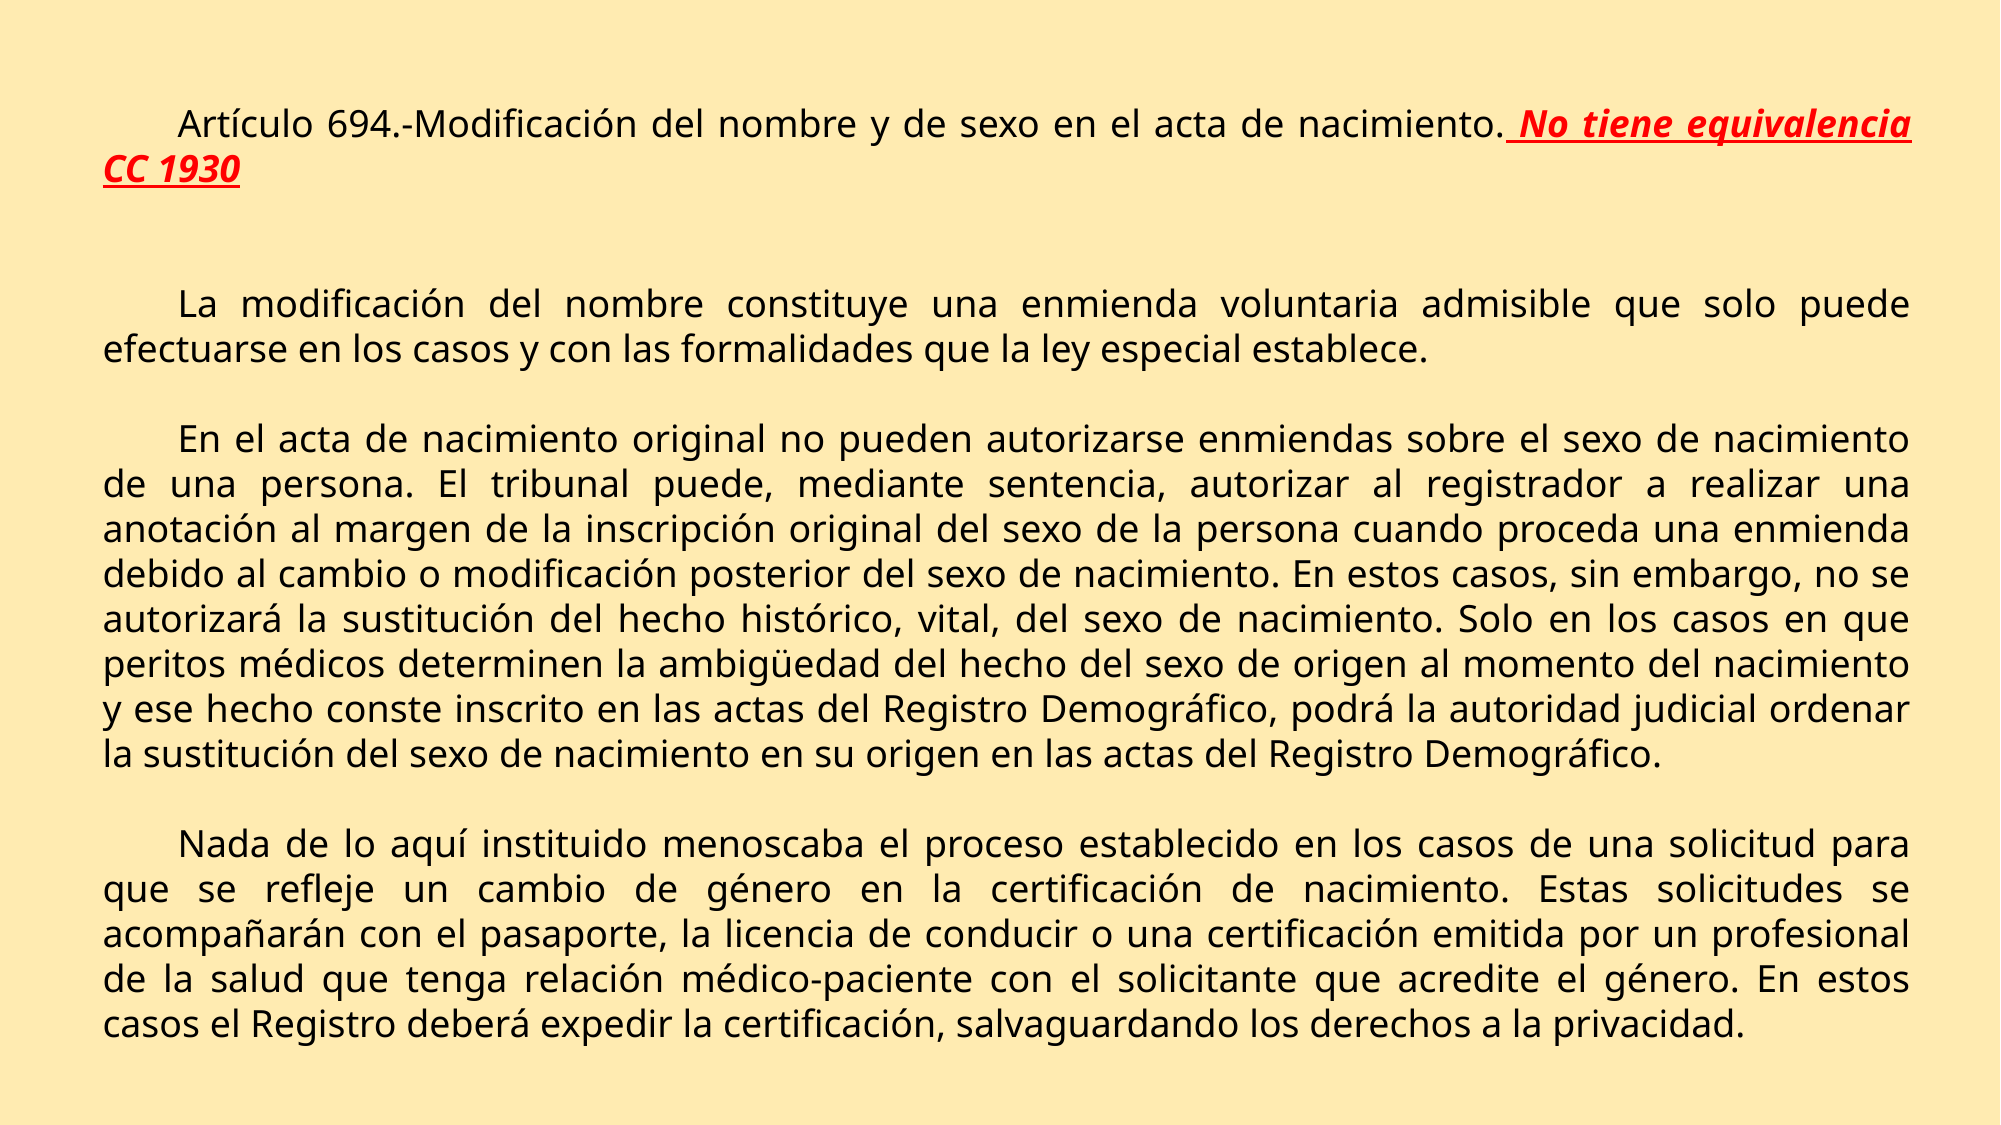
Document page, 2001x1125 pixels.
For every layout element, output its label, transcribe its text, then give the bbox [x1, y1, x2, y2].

text_box Artículo 694.-Modificación del nombre y de sexo en el acta de nacimiento. No tiene equivalencia CC 1930 La modificación del nombre constituye una enmienda voluntaria admisible que solo puede efectuarse en los casos y con las formalidades que la ley especial establece. En el acta de nacimiento original no pueden autorizarse enmiendas sobre el sexo de nacimiento de una persona. El tribunal puede, mediante sentencia, autorizar al registrador a realizar una anotación al margen de la inscripción original del sexo de la persona cuando proceda una enmienda debido al cambio o modificación posterior del sexo de nacimiento. En estos casos, sin embargo, no se autorizará la sustitución del hecho histórico, vital, del sexo de nacimiento. Solo en los casos en que peritos médicos determinen la ambigüedad del hecho del sexo de origen al momento del nacimiento y ese hecho conste inscrito en las actas del Registro Demográfico, podrá la autoridad judicial ordenar la sustitución del sexo de nacimiento en su origen en las actas del Registro Demográfico. Nada de lo aquí instituido menoscaba el proceso establecido en los casos de una solicitud para que se refleje un cambio de género en la certificación de nacimiento. Estas solicitudes se acompañarán con el pasaporte, la licencia de conducir o una certificación emitida por un profesional de la salud que tenga relación médico-paciente con el solicitante que acredite el género. En estos casos el Registro deberá expedir la certificación, salvaguardando los derechos a la privacidad. [87, 92, 1927, 1052]
